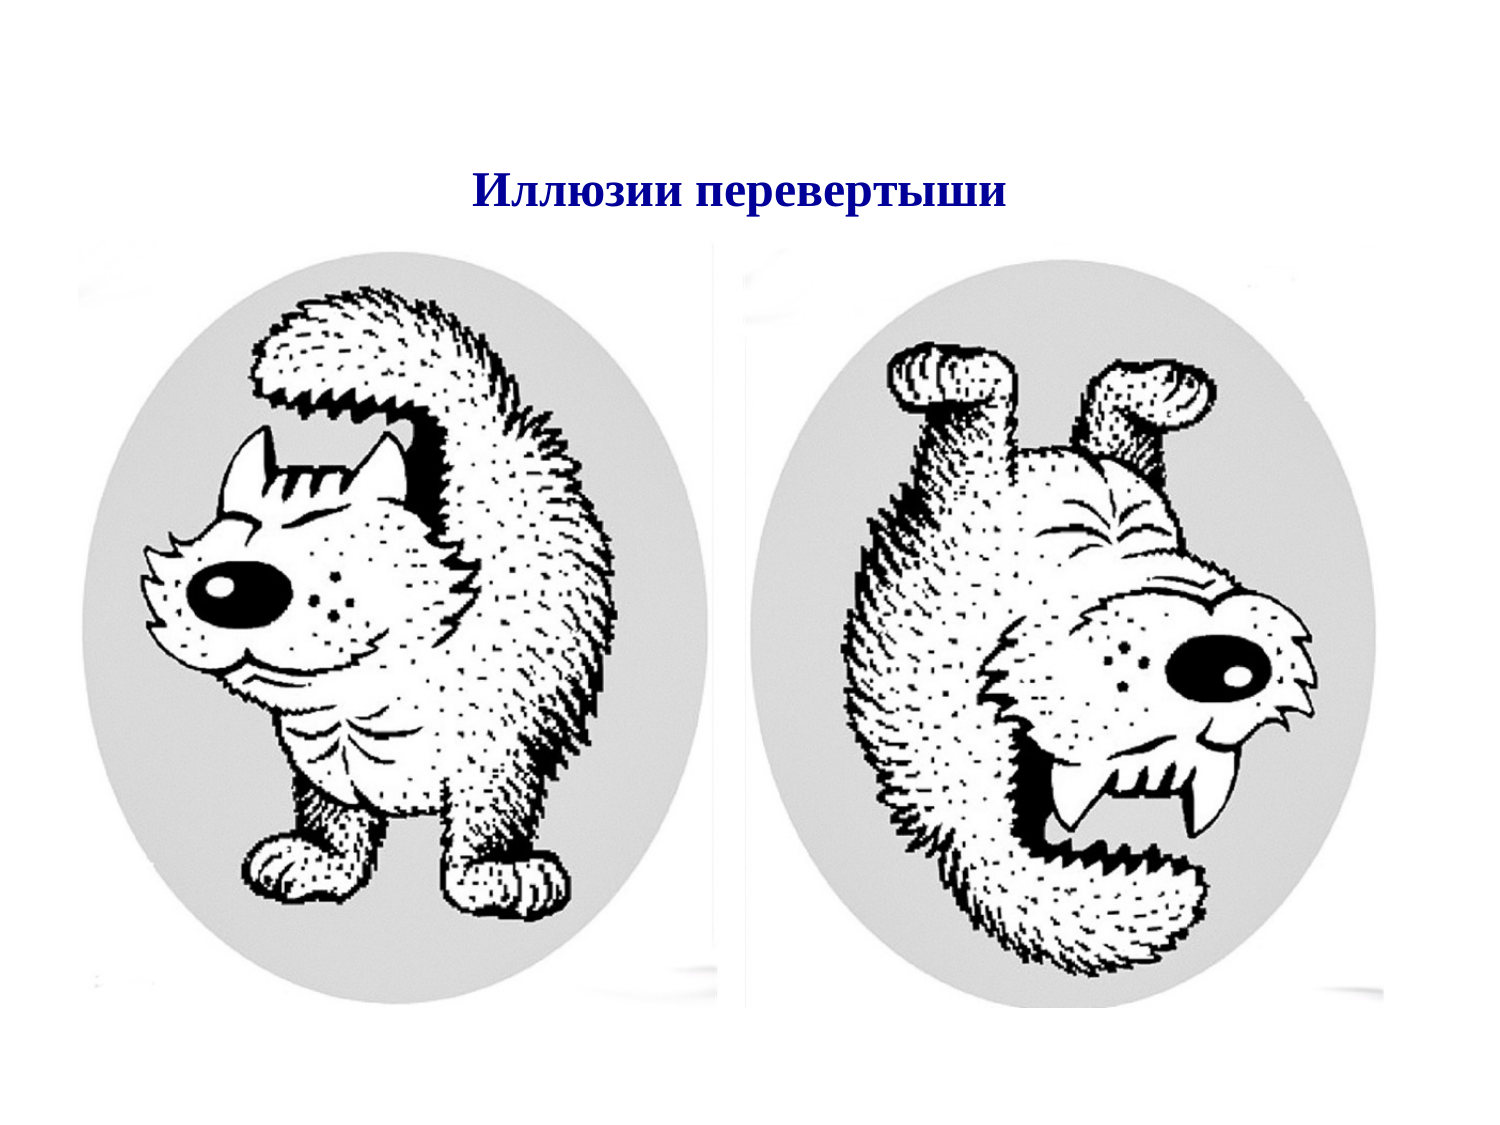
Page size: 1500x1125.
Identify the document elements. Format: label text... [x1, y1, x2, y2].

text_box Иллюзии перевертыши [457, 148, 1023, 224]
picture [52, 231, 1453, 1009]
